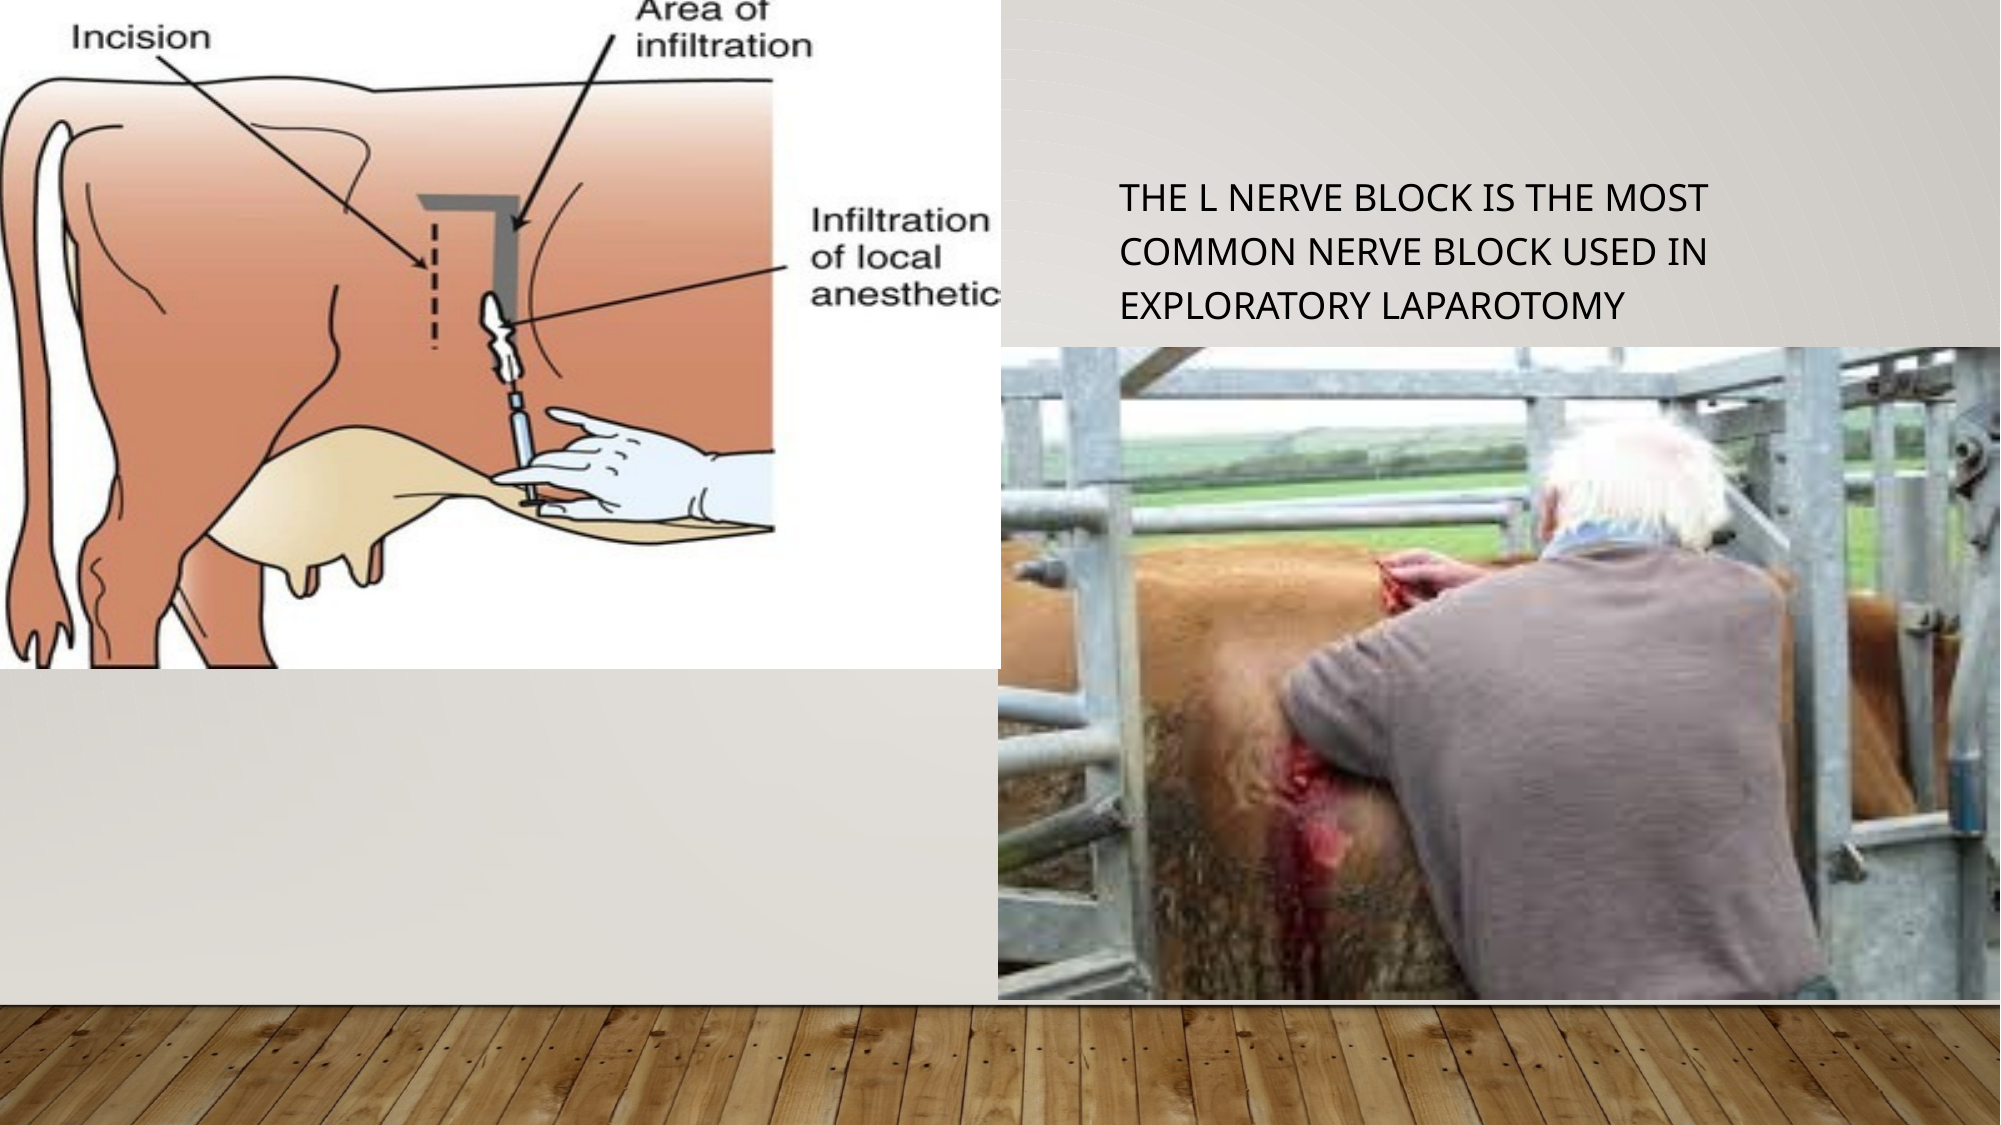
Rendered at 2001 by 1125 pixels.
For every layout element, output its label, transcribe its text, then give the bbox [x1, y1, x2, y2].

subtitle The L nerve block is the most common nerve block used in exploratory laparotomy [1104, 149, 1861, 346]
picture [0, 0, 2000, 1000]
picture [0, 1005, 2000, 1125]
